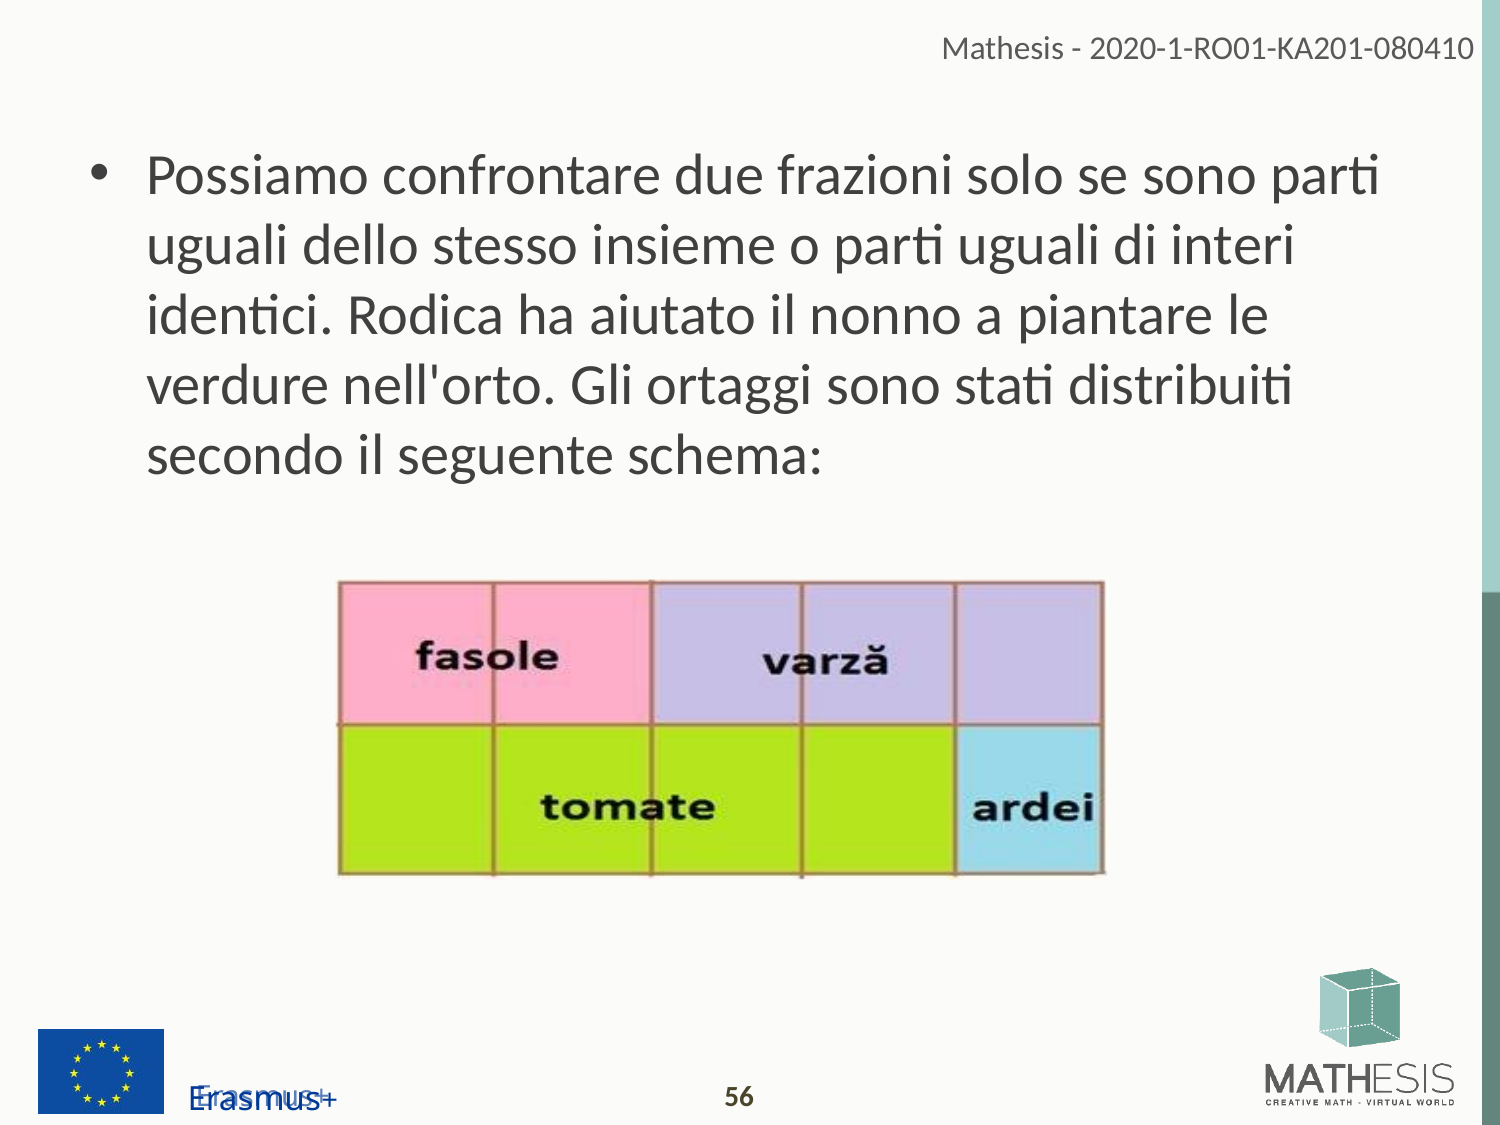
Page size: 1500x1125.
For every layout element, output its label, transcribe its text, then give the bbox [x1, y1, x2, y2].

list Possiamo confrontare due frazioni solo se sono parti uguali dello stesso insieme o parti uguali di interi identici. Rodica ha aiutato il nonno a piantare le verdure nell'orto. Gli ortaggi sono stati distribuiti secondo il seguente schema: [75, 129, 1425, 1005]
picture [38, 1029, 164, 1114]
picture [334, 579, 1110, 880]
